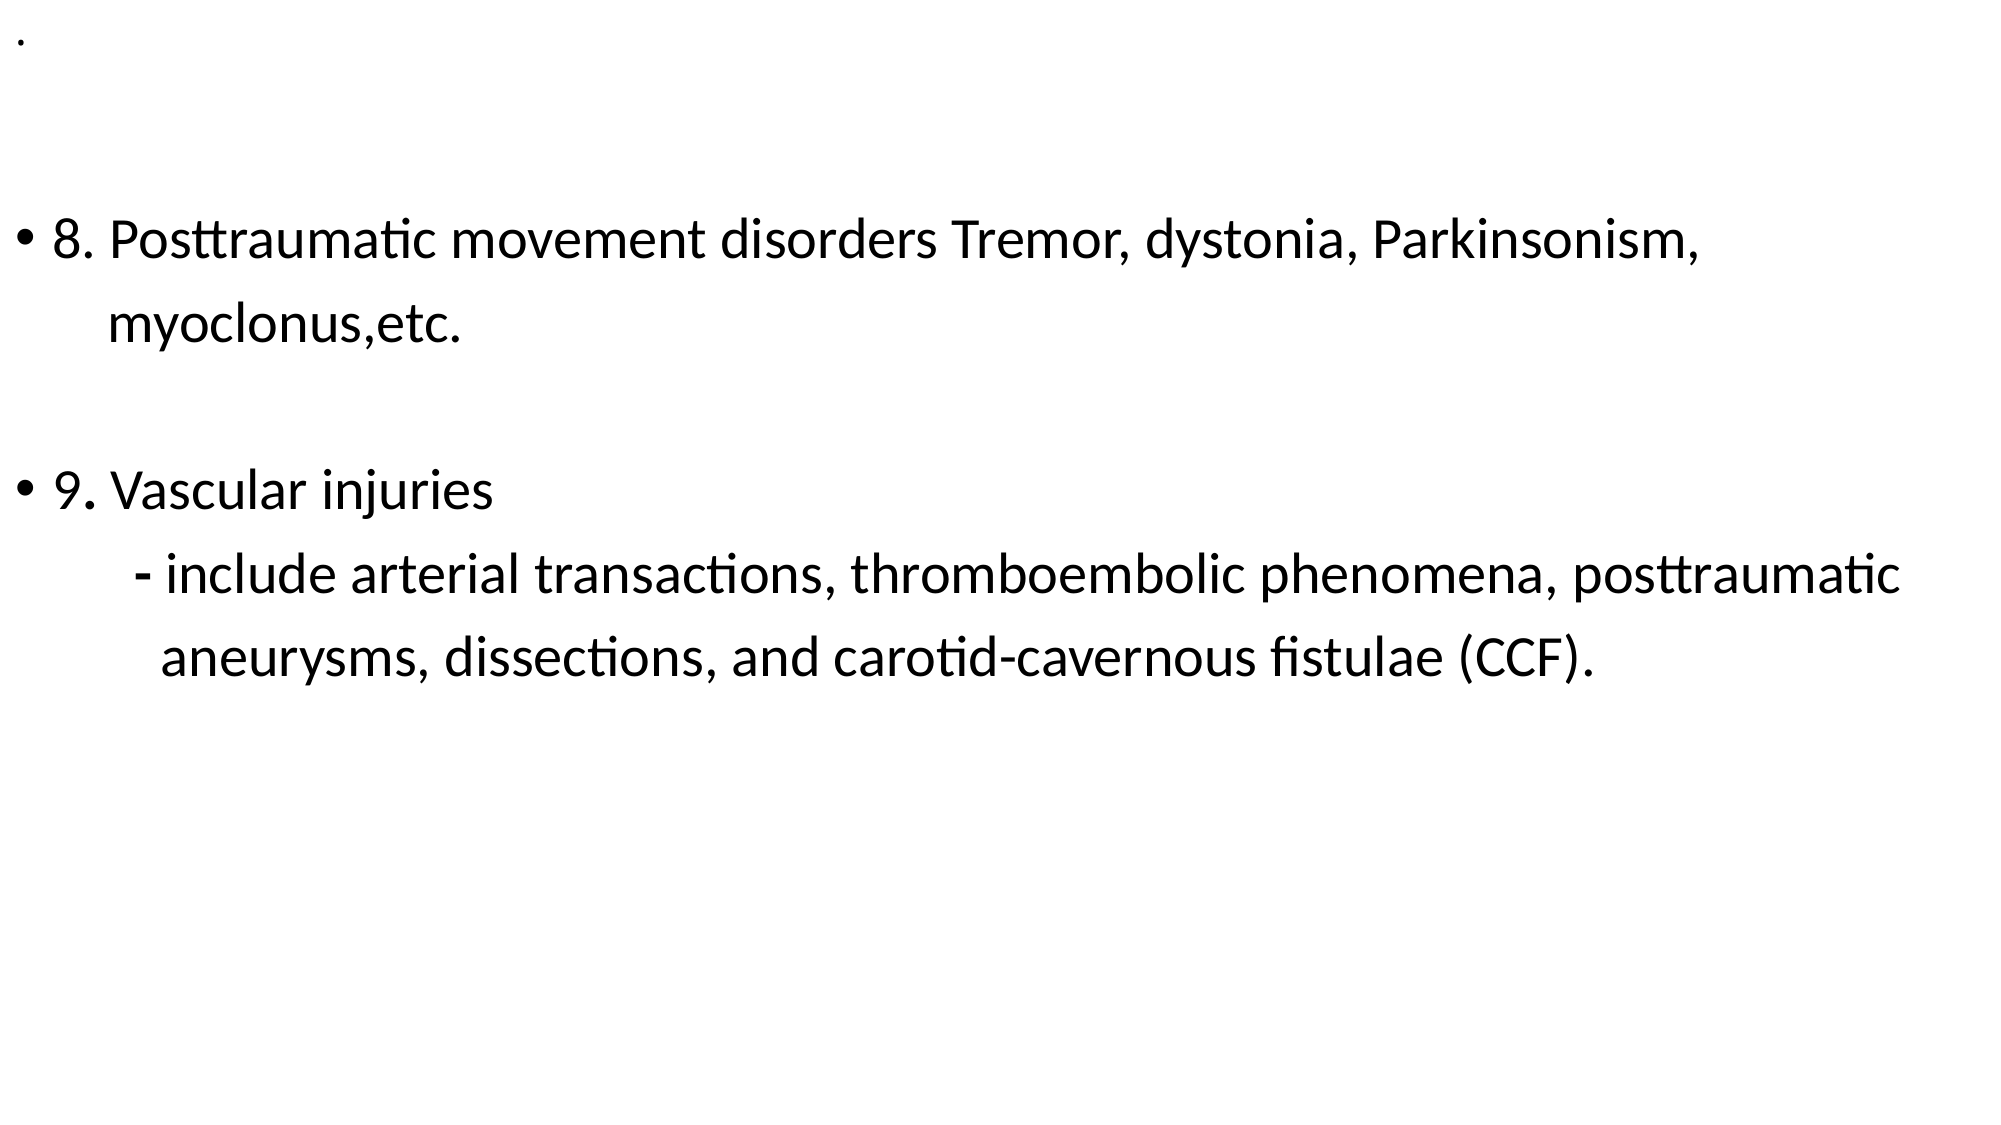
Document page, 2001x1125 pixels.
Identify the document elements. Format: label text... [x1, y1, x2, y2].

list 8. Posttraumatic movement disorders Tremor, dystonia, Parkinsonism, myoclonus,etc. 9. Vascular injuries - include arterial transactions, thromboembolic phenomena, posttraumatic aneurysms, dissections, and carotid-cavernous fistulae (CCF). [0, 109, 2000, 1125]
title . [0, 0, 1863, 64]
